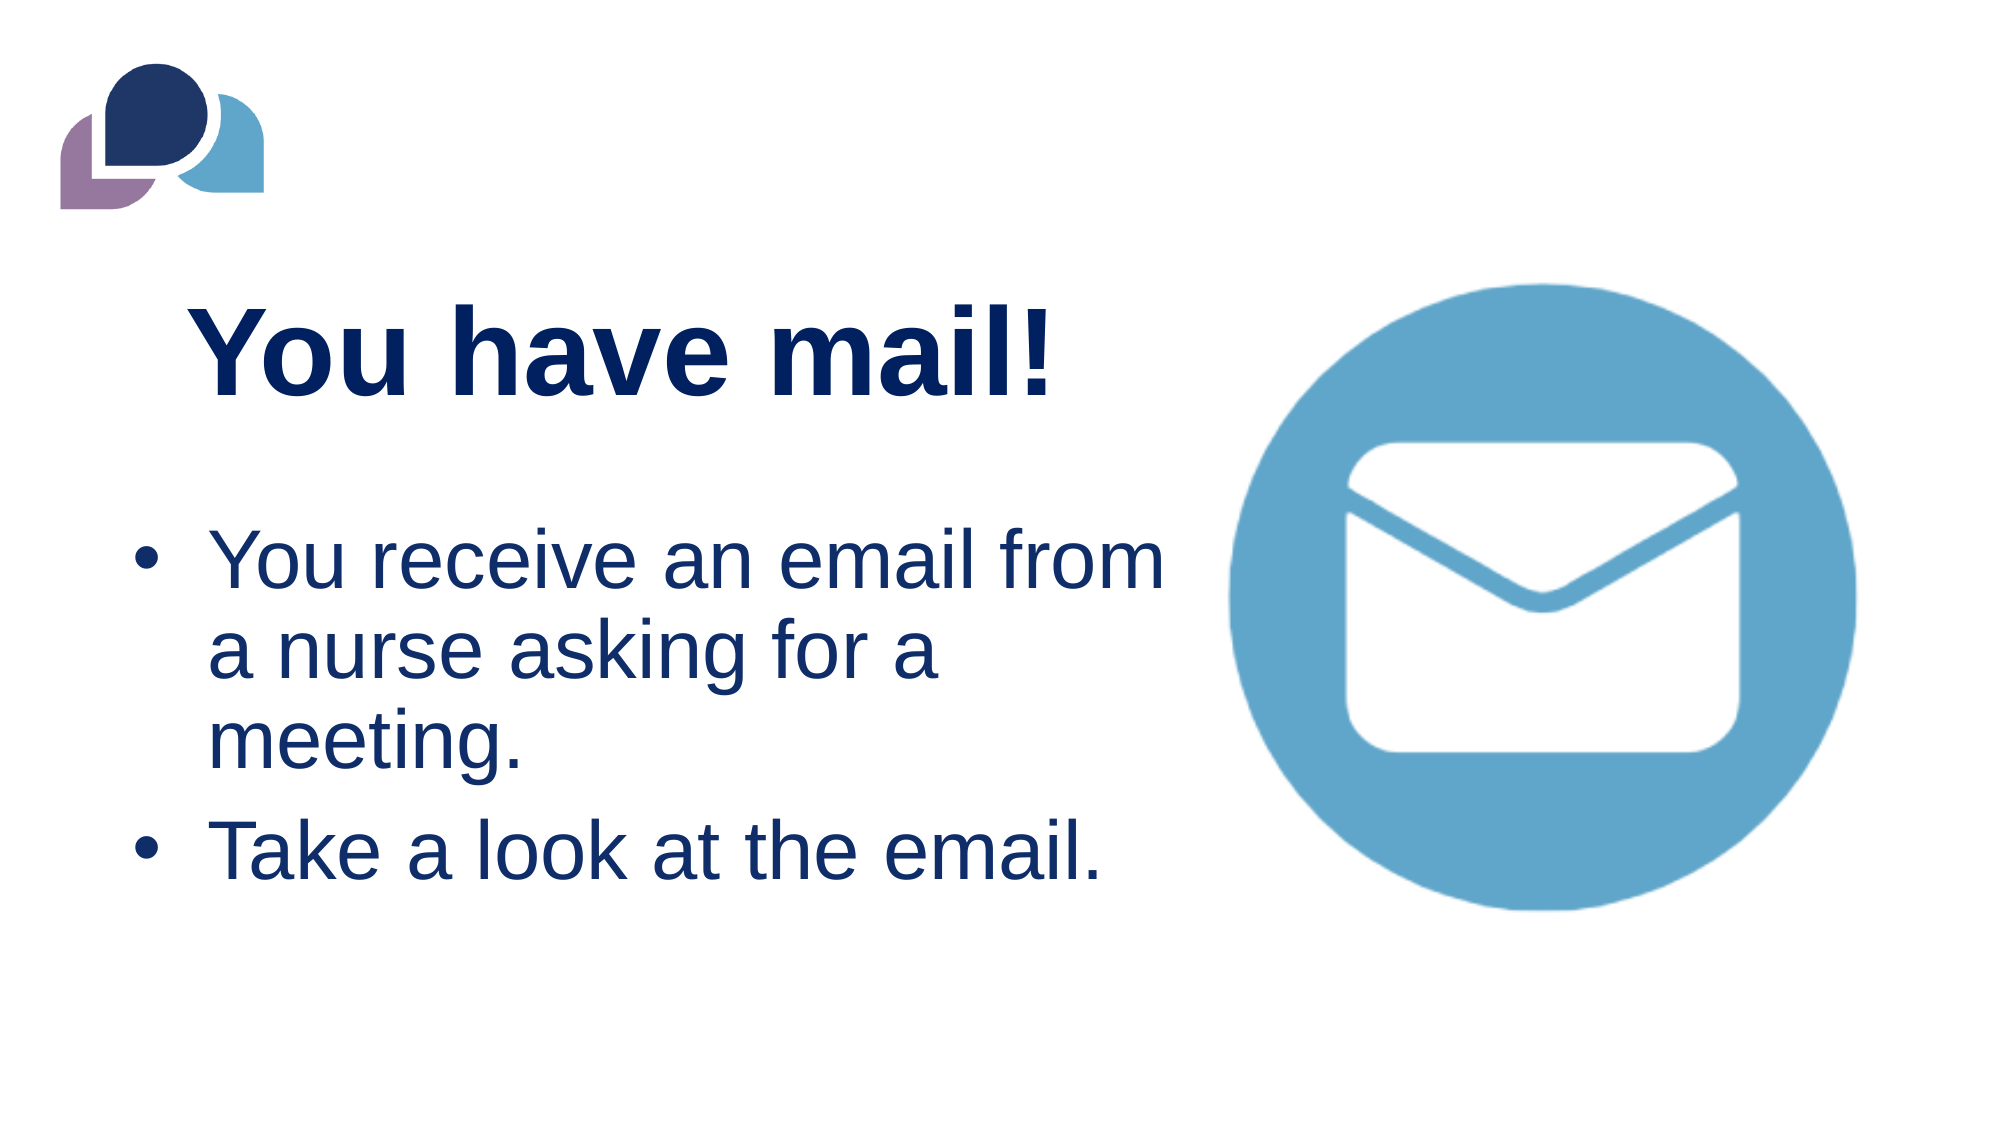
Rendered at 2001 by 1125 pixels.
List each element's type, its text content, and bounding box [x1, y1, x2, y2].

picture [58, 54, 268, 222]
subtitle You receive an email from a nurse asking for a meeting. Take a look at the email. [117, 388, 1207, 989]
title You have mail! [96, 221, 1148, 430]
picture [1176, 247, 1955, 968]
